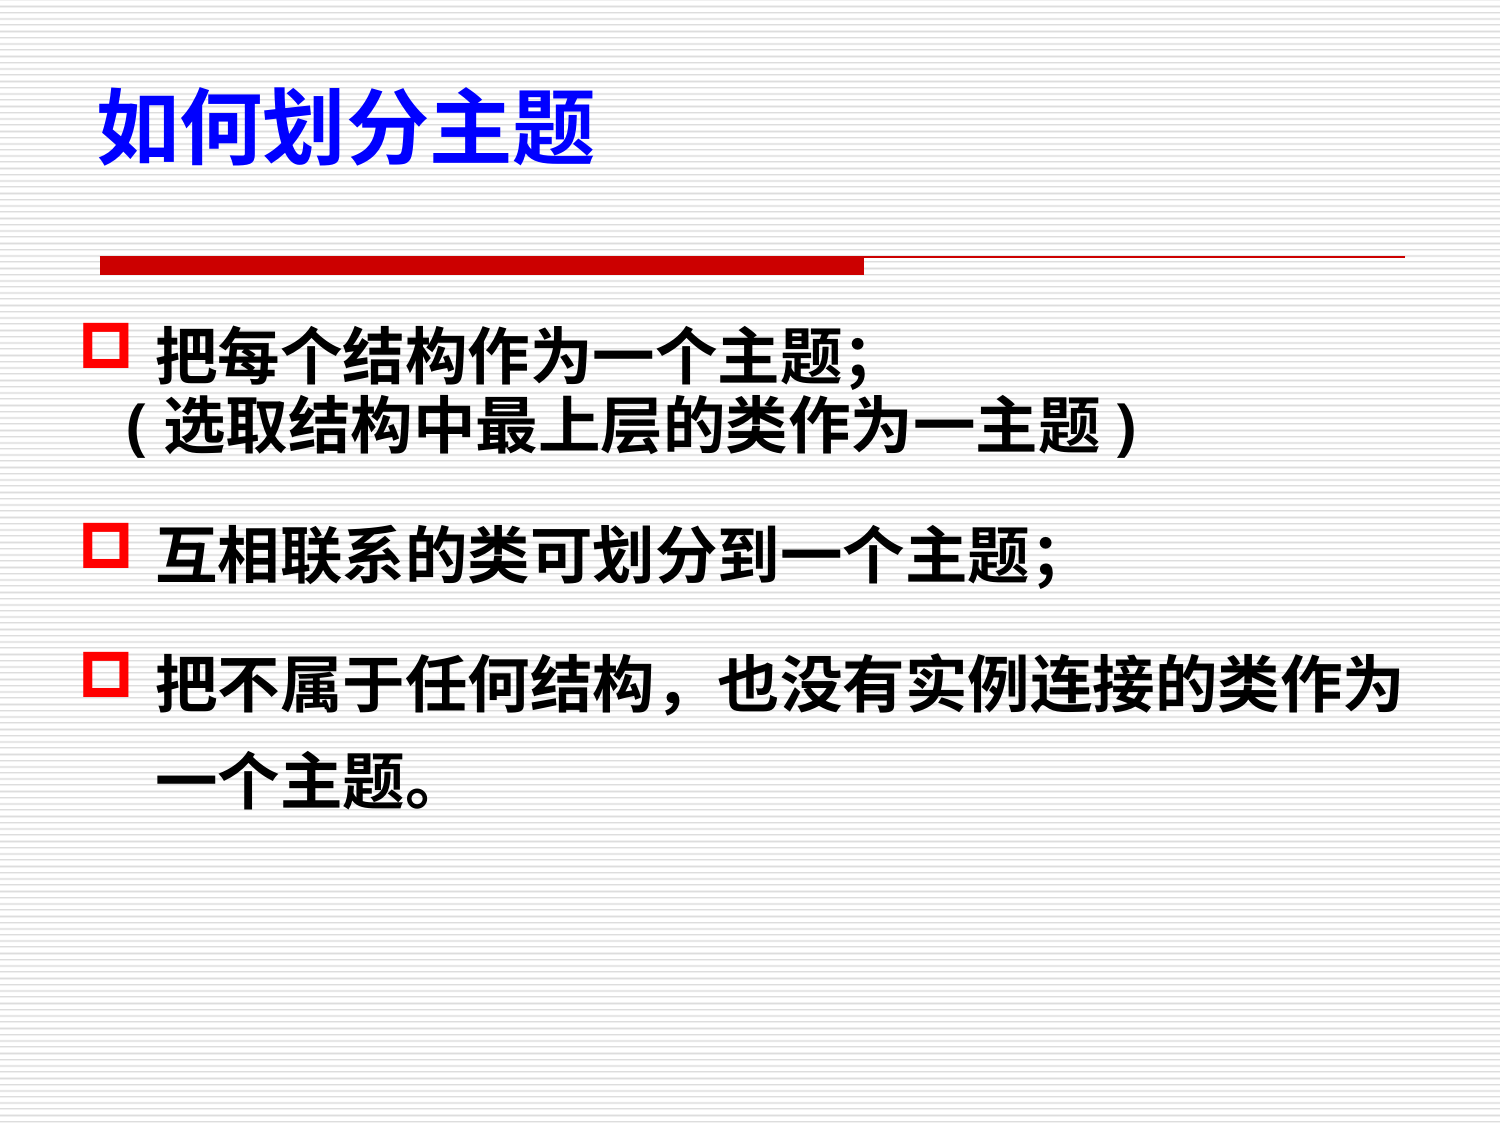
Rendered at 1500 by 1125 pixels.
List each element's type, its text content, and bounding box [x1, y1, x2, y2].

picture [0, 0, 1500, 1125]
text_box 如何划分主题 [96, 75, 596, 176]
text_box 把每个结构作为一个主题； (选取结构中最上层的类作为一主题) 互相联系的类可划分到一个主题； 把不属于任何结构，也没有实例连接的类作为一个主题。 [63, 294, 1474, 1125]
